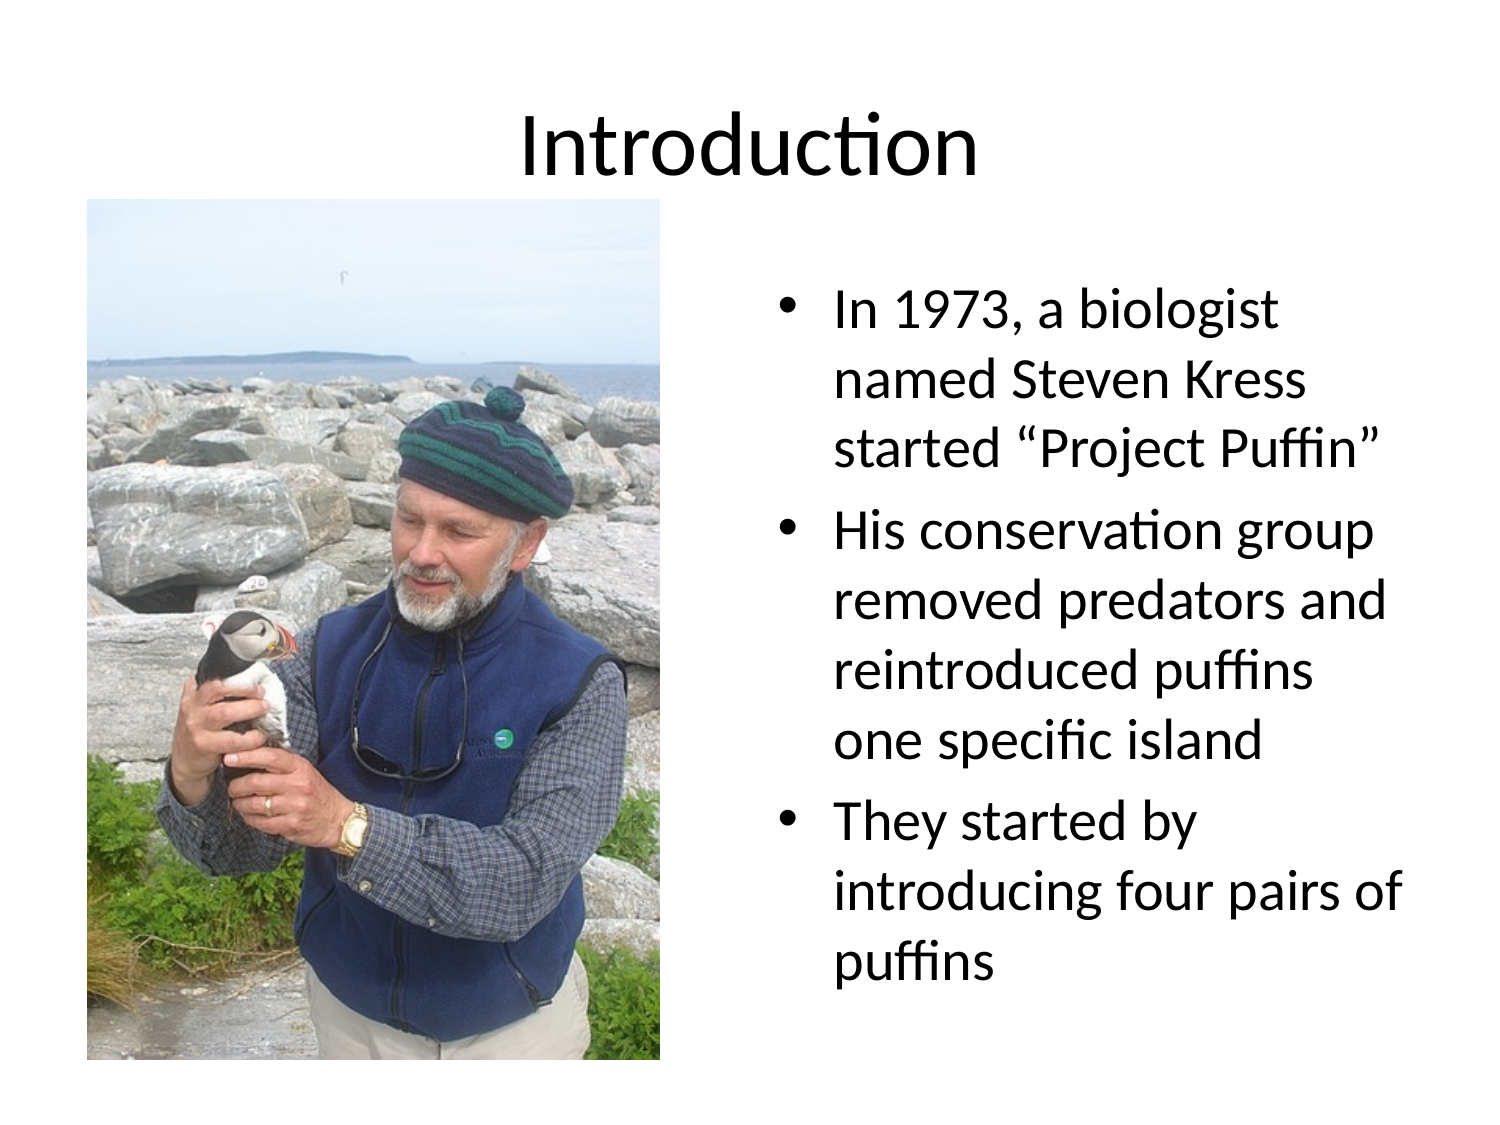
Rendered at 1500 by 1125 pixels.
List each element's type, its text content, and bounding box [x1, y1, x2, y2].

picture [87, 199, 660, 1060]
title Introduction [75, 45, 1425, 233]
list In 1973, a biologist named Steven Kress started “Project Puffin” His conservation group removed predators and reintroduced puffins one specific island They started by introducing four pairs of puffins [762, 262, 1425, 1005]
